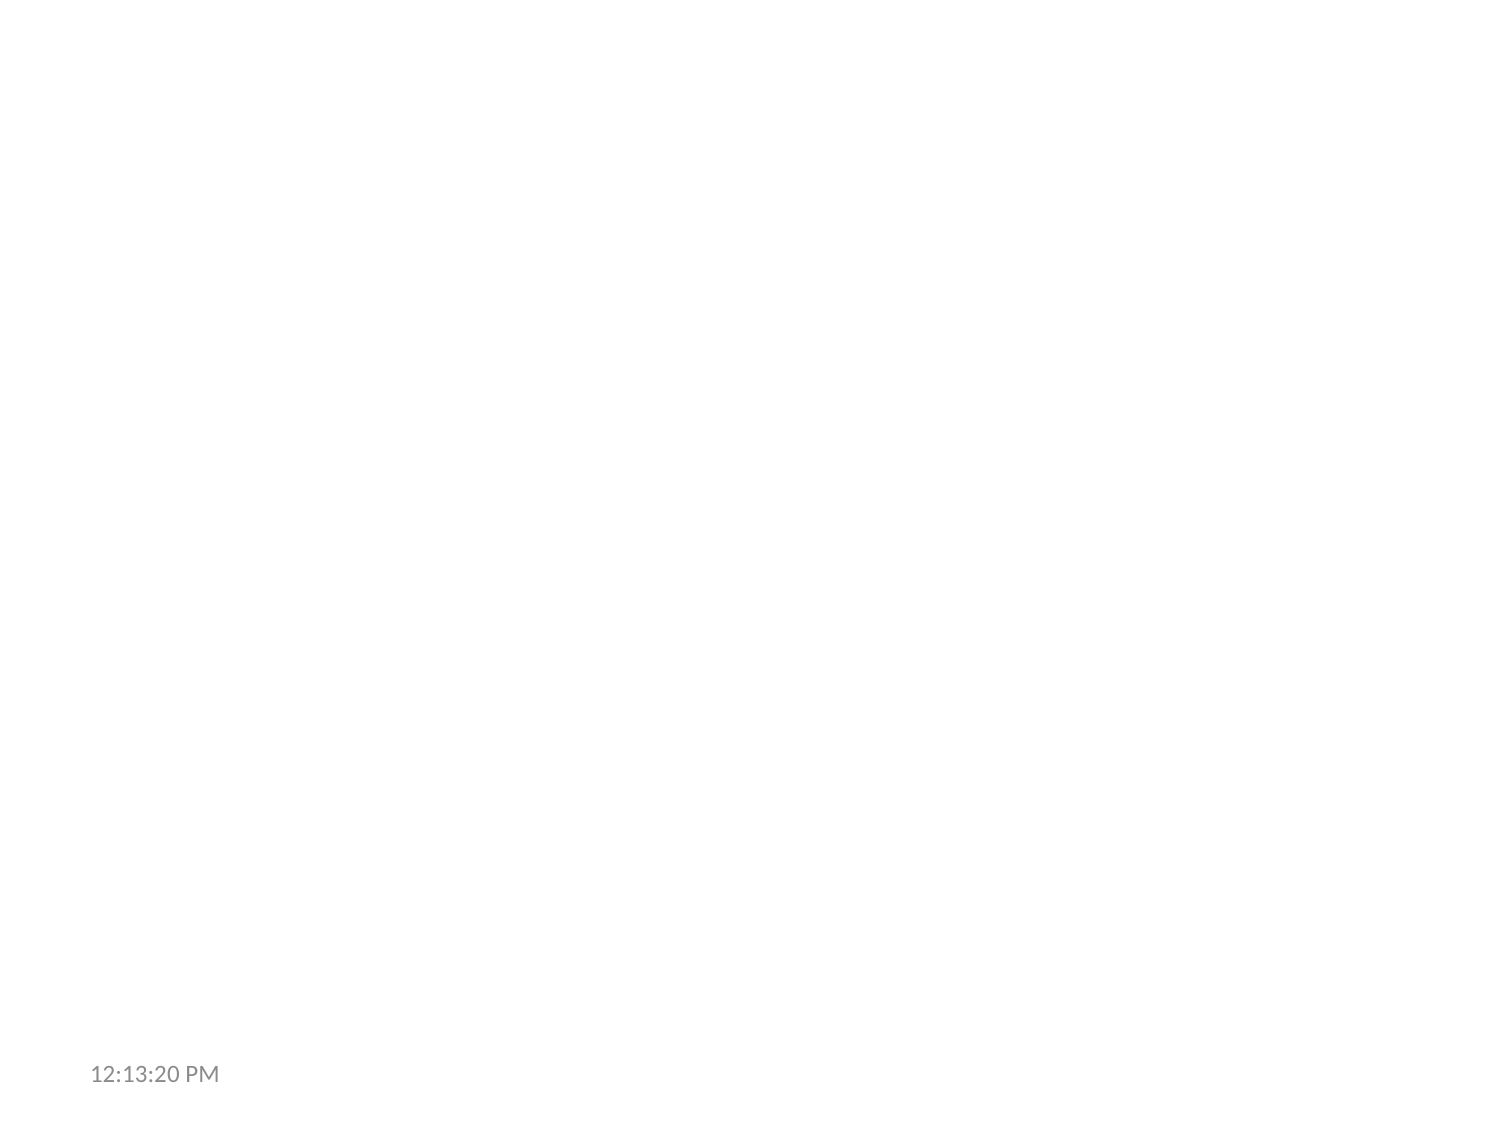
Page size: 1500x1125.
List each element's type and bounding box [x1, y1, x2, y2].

slide_number [75, 1042, 425, 1103]
